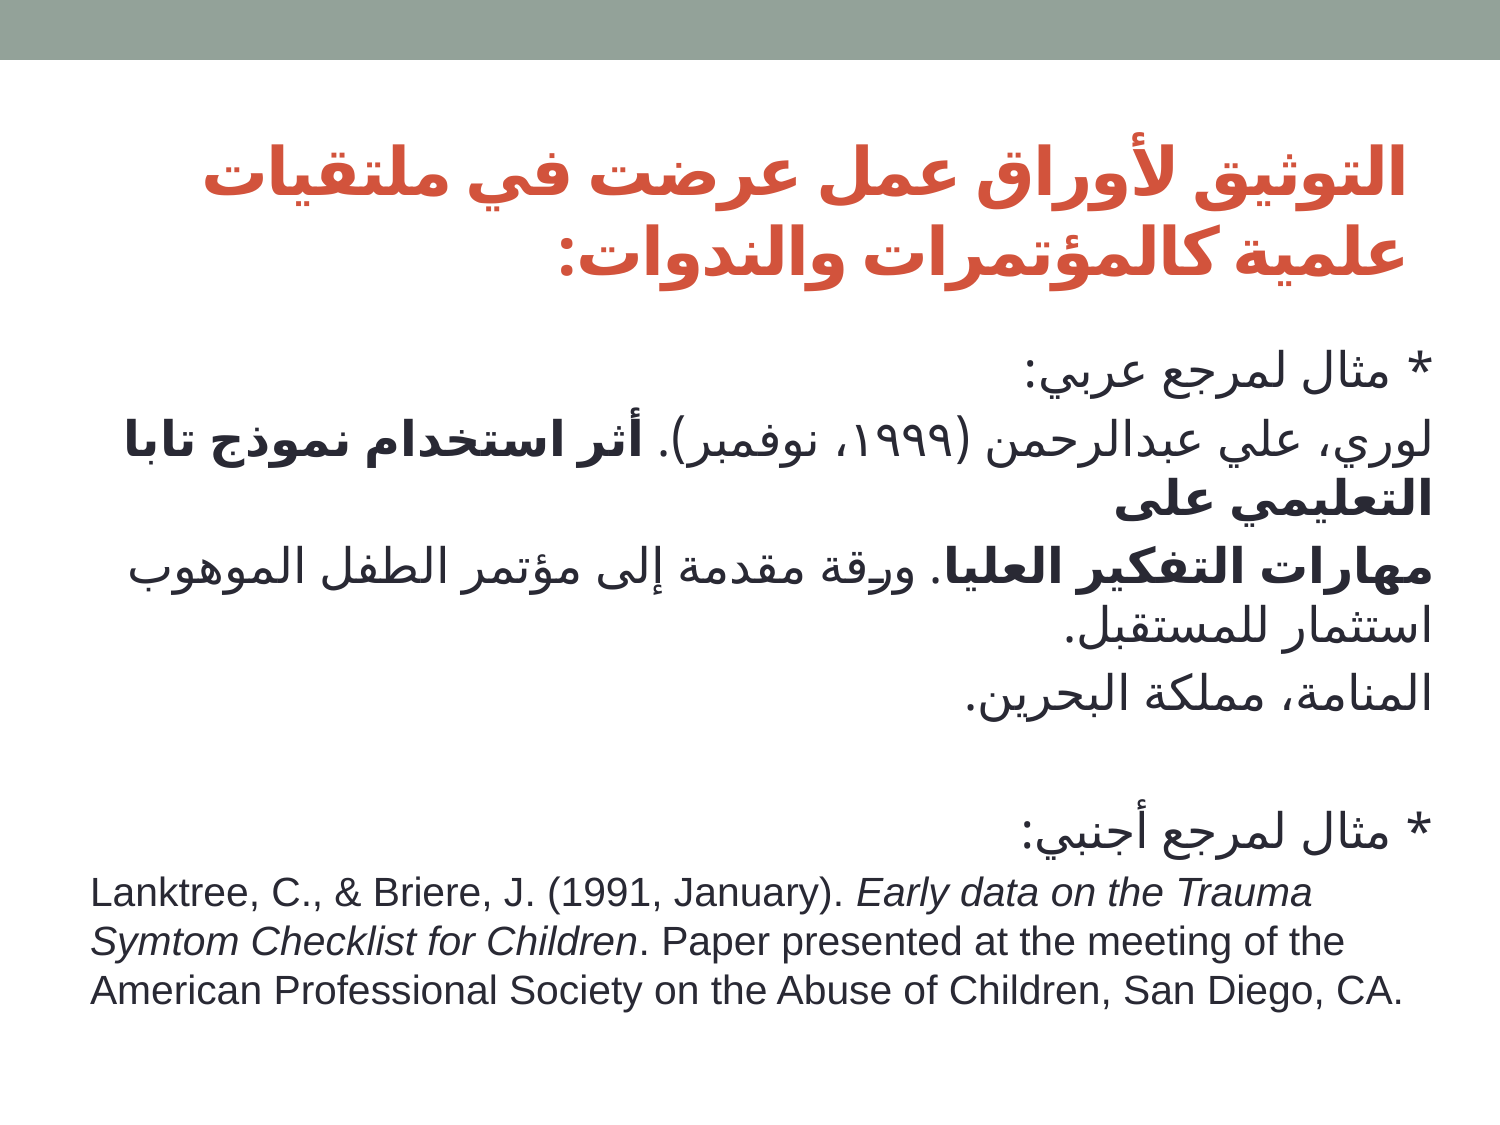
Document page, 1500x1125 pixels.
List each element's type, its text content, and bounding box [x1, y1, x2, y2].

title التوثيق لأوراق عمل عرضت في ملتقيات علمية كالمؤتمرات والندوات: [75, 87, 1425, 250]
list * مثال لمرجع عربي: لوري، علي عبدالرحمن (١٩٩٩، نوفمبر). أثر استخدام نموذج تابا التعليمي على مهارات التفكير العليا. ورقة مقدمة إلى مؤتمر الطفل الموهوب استثمار للمستقبل. المنامة، مملكة البحرين. * مثال لمرجع أجنبي: Lanktree, C., & Briere, J. (1991, January). Early data on the Trauma Symtom Checklist for Children. Paper presented at the meeting of the American Professional Society on the Abuse of Children, San Diego, CA. [75, 262, 1450, 1063]
